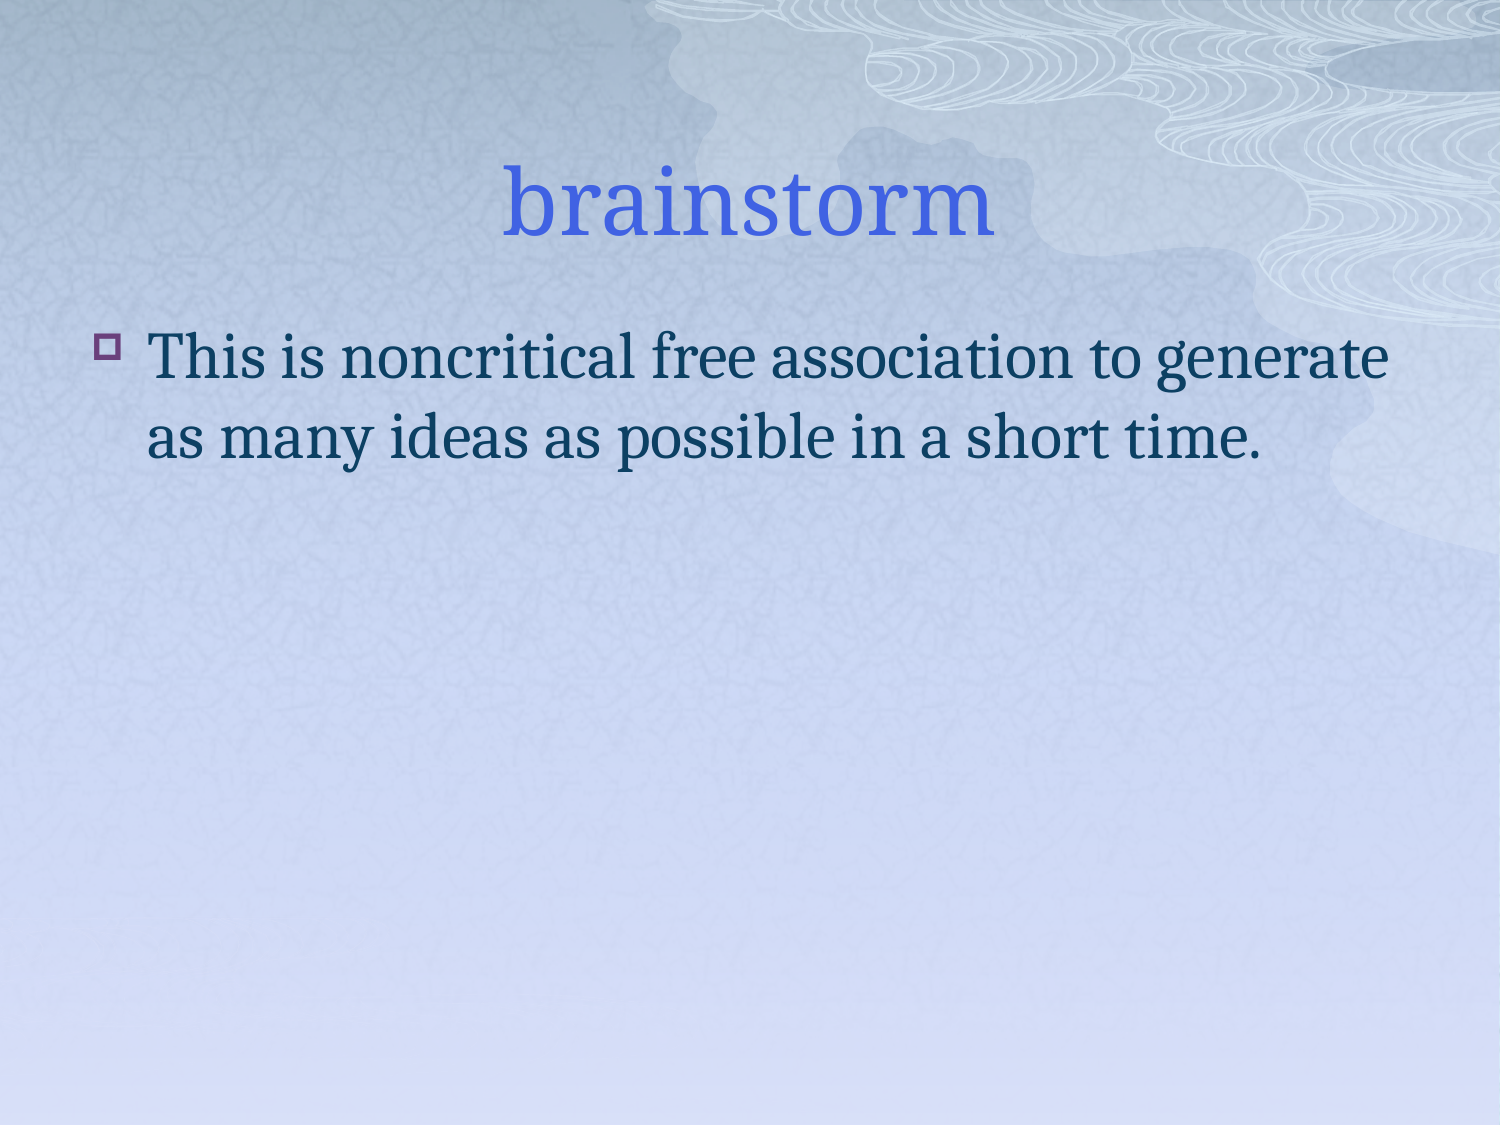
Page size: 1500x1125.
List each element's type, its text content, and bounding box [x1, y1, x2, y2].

title brainstorm [75, 105, 1425, 293]
list This is noncritical free association to generate as many ideas as possible in a short time. [76, 304, 1430, 1032]
